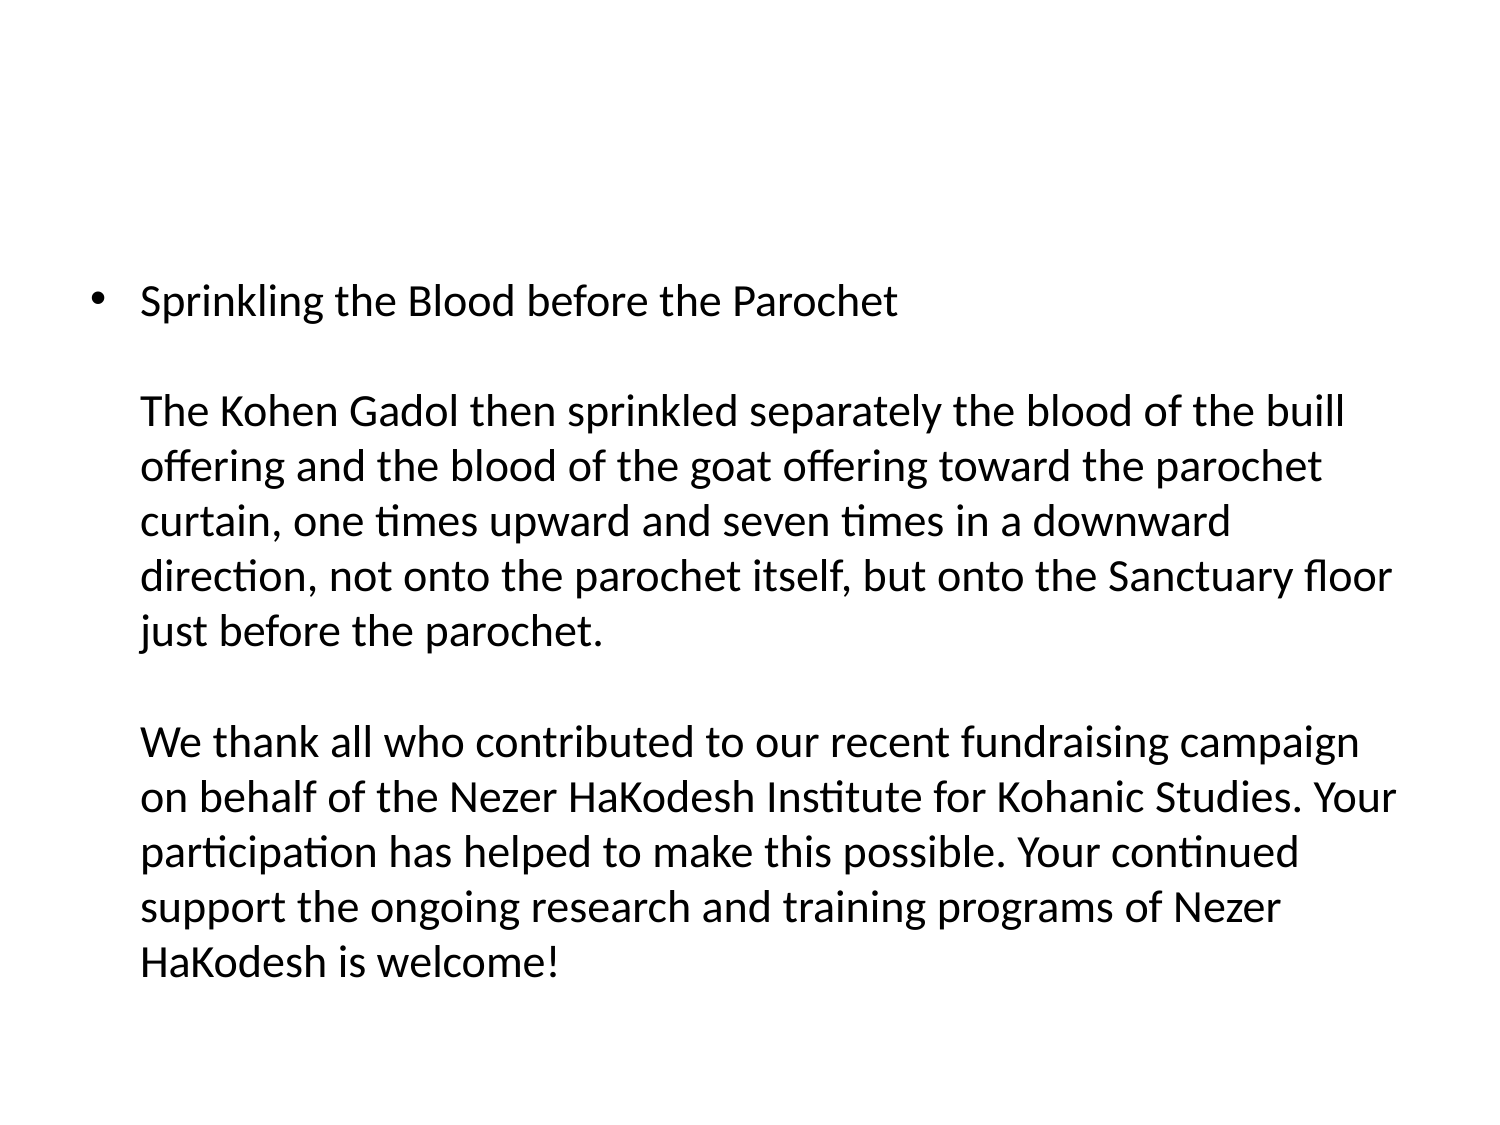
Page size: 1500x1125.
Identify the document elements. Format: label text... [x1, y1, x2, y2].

list Sprinkling the Blood before the Parochet The Kohen Gadol then sprinkled separately the blood of the buill offering and the blood of the goat offering toward the parochet curtain, one times upward and seven times in a downward direction, not onto the parochet itself, but onto the Sanctuary floor just before the parochet. We thank all who contributed to our recent fundraising campaign on behalf of the Nezer HaKodesh Institute for Kohanic Studies. Your participation has helped to make this possible. Your continued support the ongoing research and training programs of Nezer HaKodesh is welcome! [75, 262, 1425, 1005]
